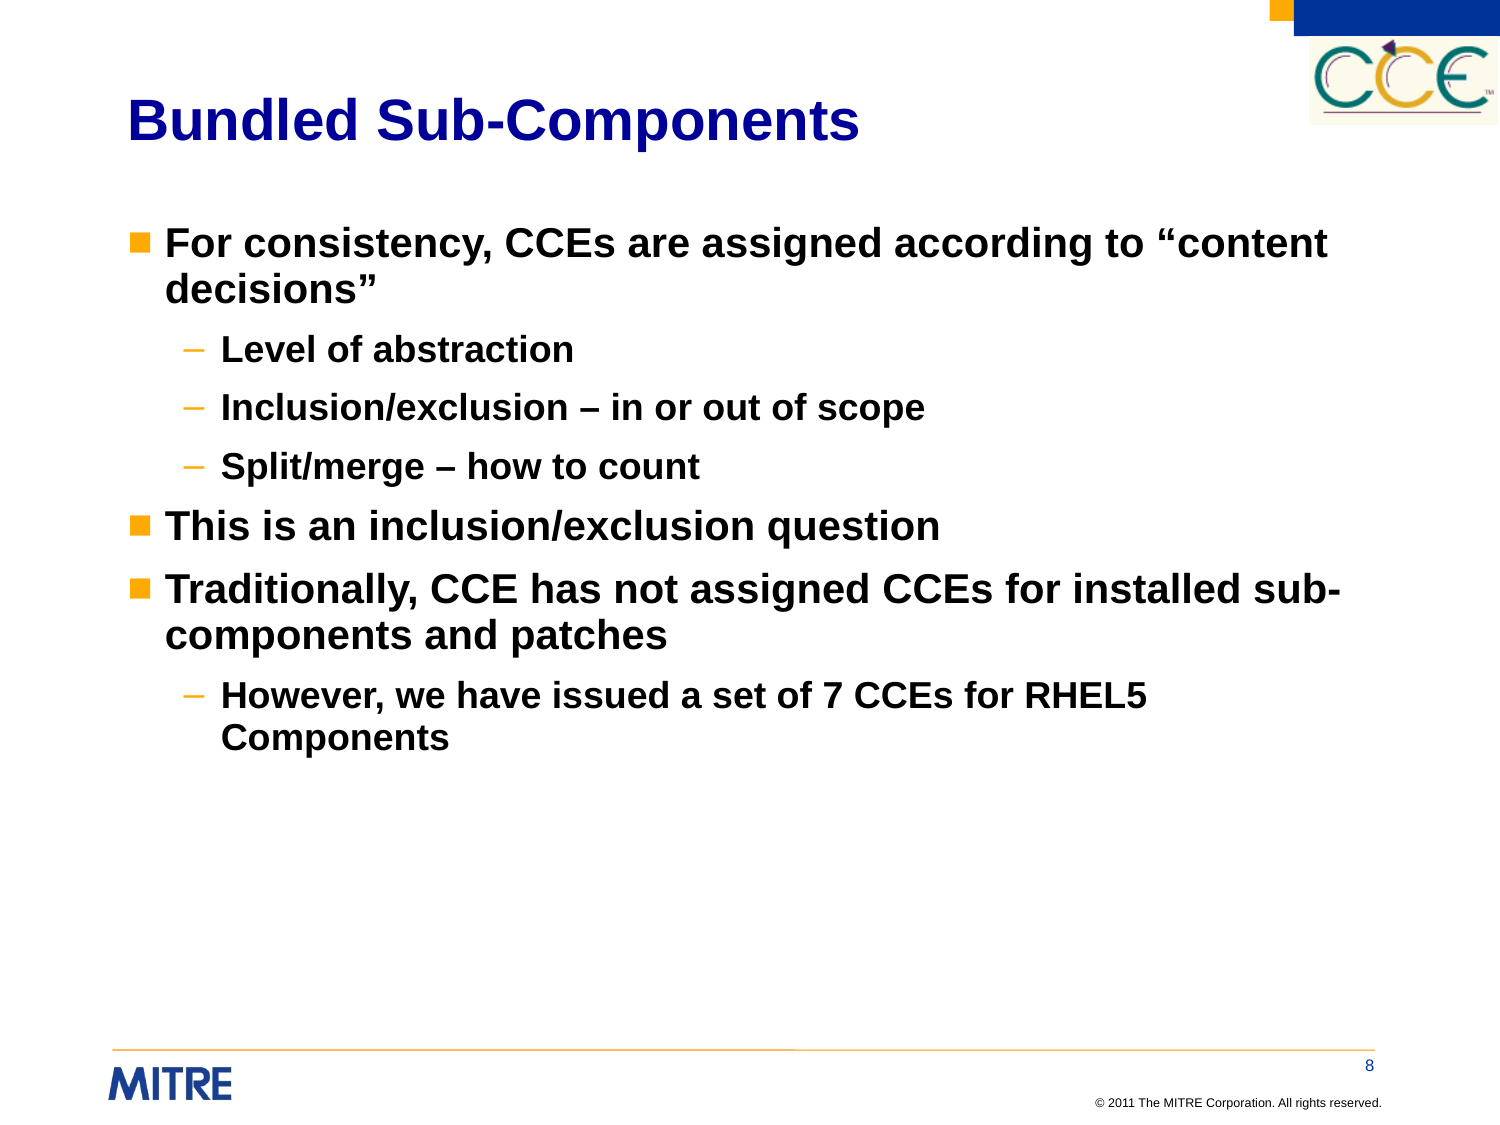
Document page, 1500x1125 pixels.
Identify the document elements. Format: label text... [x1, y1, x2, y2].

title Bundled Sub-Components [112, 45, 1375, 200]
picture [1309, 36, 1498, 125]
picture [103, 1064, 236, 1106]
list For consistency, CCEs are assigned according to “content decisions” Level of abstraction Inclusion/exclusion – in or out of scope Split/merge – how to count This is an inclusion/exclusion question Traditionally, CCE has not assigned CCEs for installed sub-components and patches However, we have issued a set of 7 CCEs for RHEL5 Components [112, 212, 1376, 1015]
slide_number 8 [1301, 1049, 1390, 1076]
